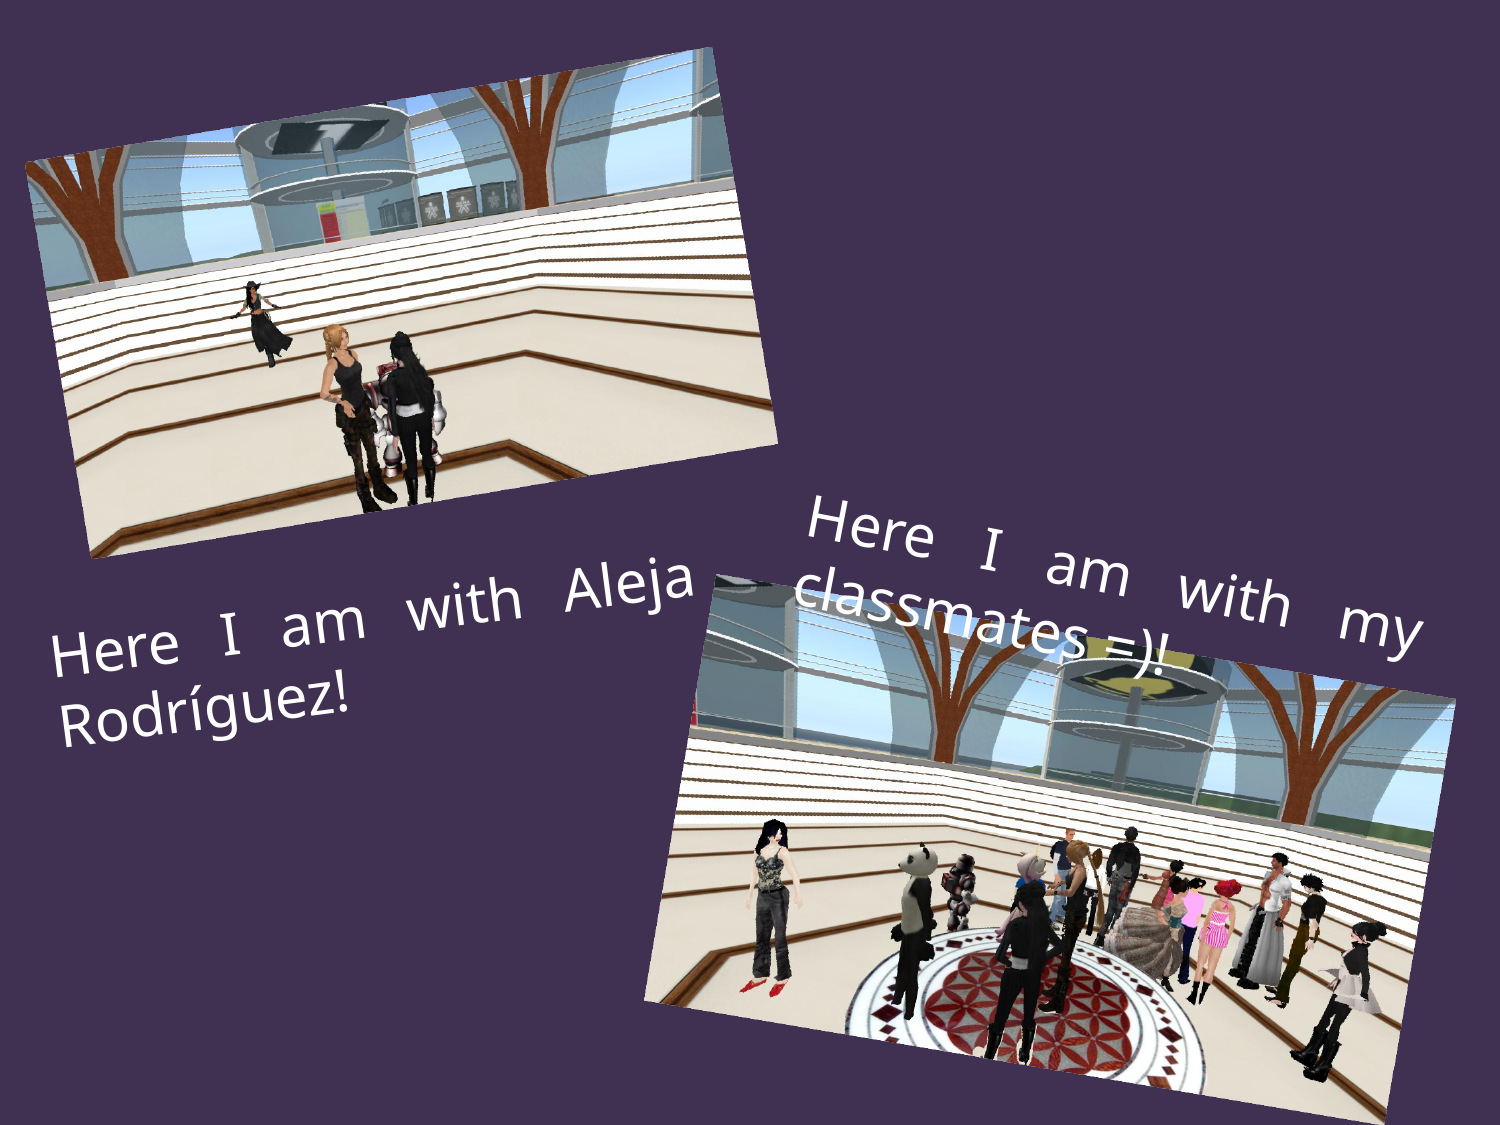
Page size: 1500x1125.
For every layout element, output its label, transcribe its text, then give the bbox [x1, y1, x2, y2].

text_box Here I am with my classmates =)! [772, 467, 1446, 672]
text_box Here I am with Aleja Rodríguez! [29, 527, 713, 769]
picture [26, 47, 777, 558]
picture [645, 574, 1456, 1125]
